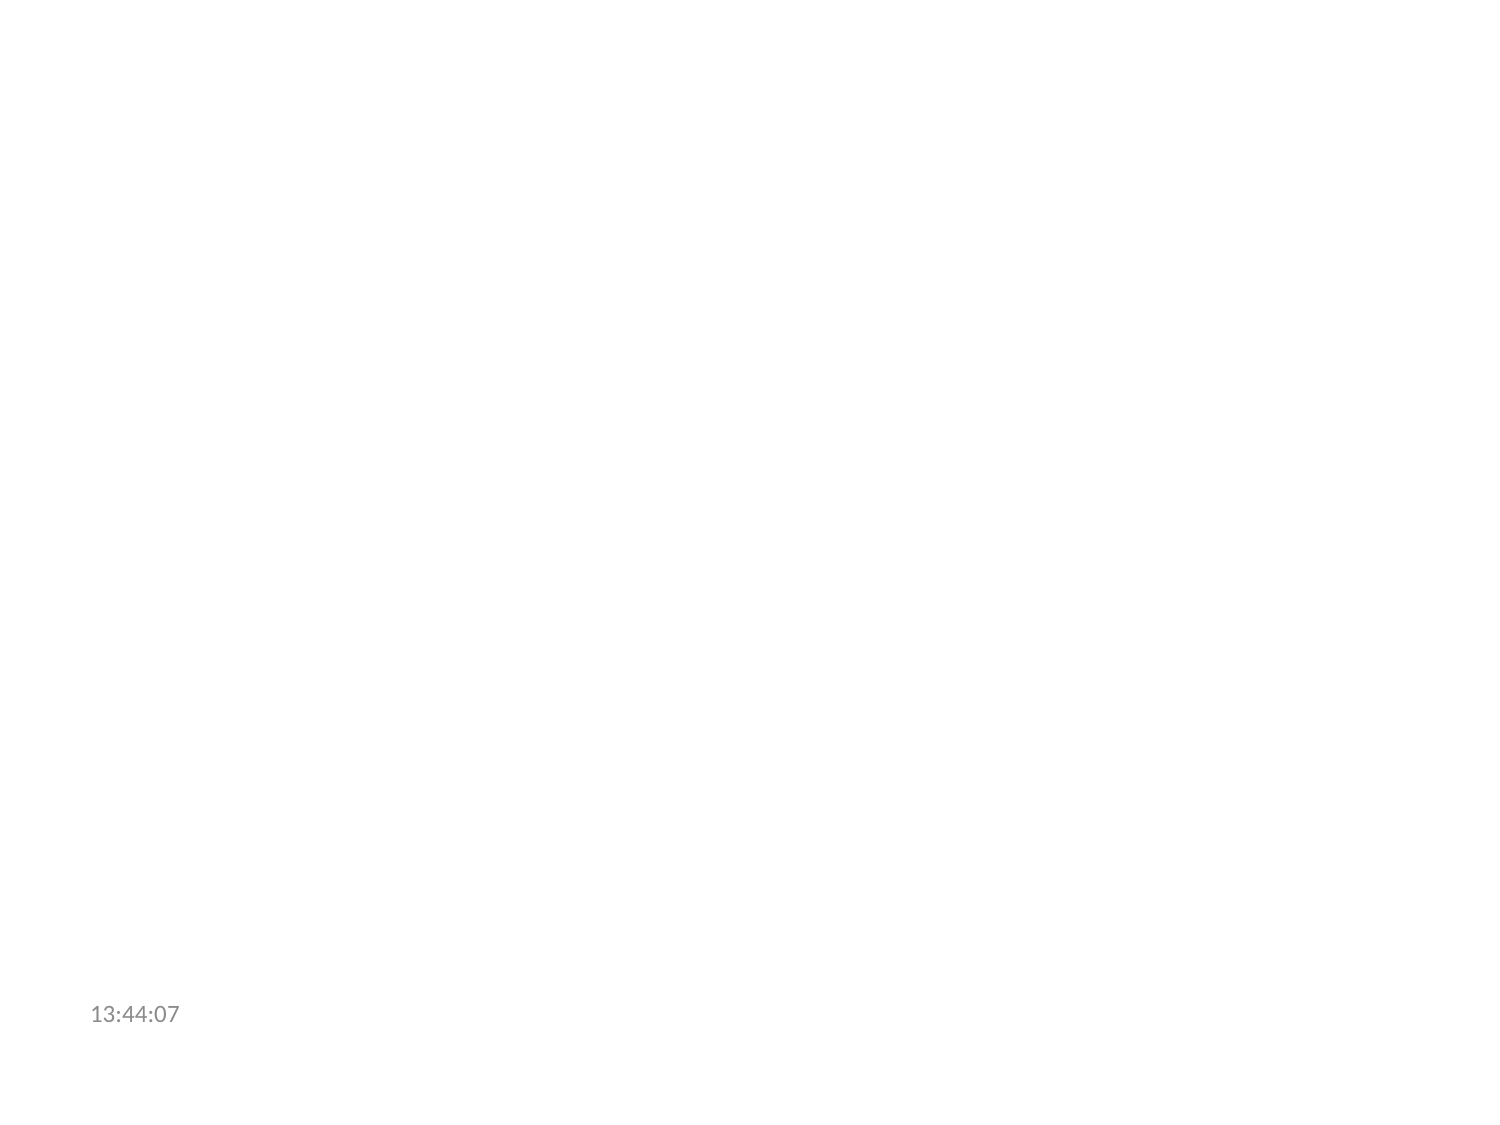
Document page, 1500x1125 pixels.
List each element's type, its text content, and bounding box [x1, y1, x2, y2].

text_box 15:35:09 [75, 982, 425, 1043]
